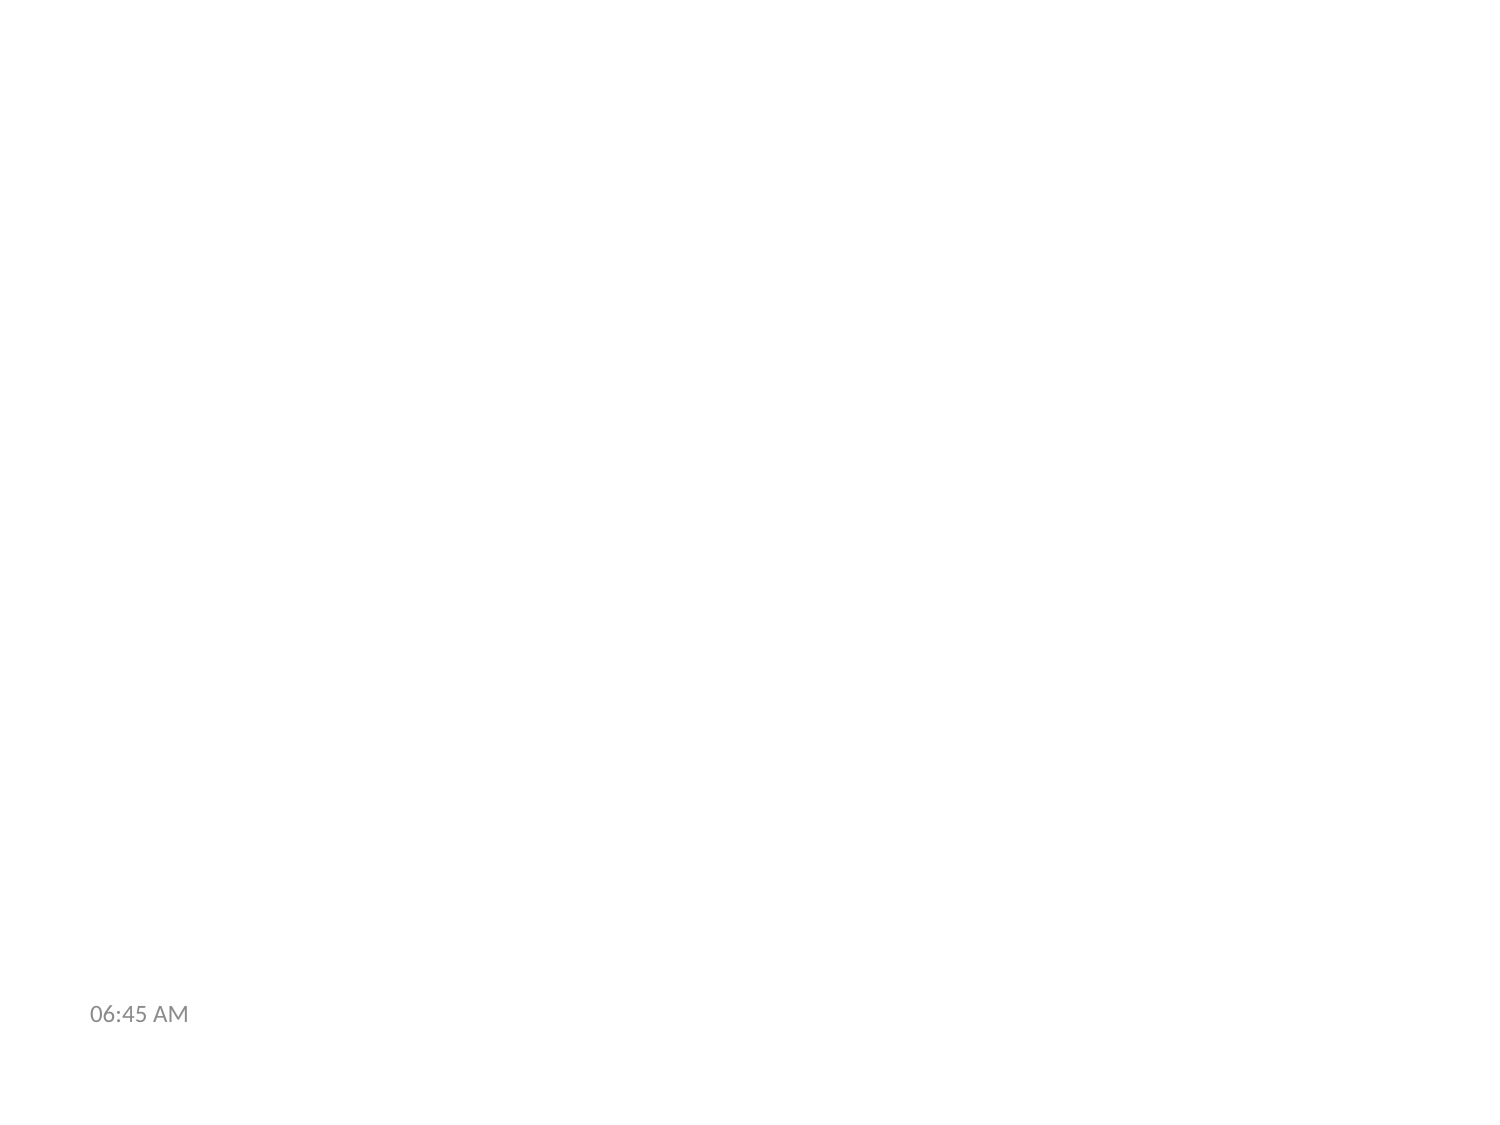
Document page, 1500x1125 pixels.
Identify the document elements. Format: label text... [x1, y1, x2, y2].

text_box 3:35 PM [75, 982, 425, 1043]
